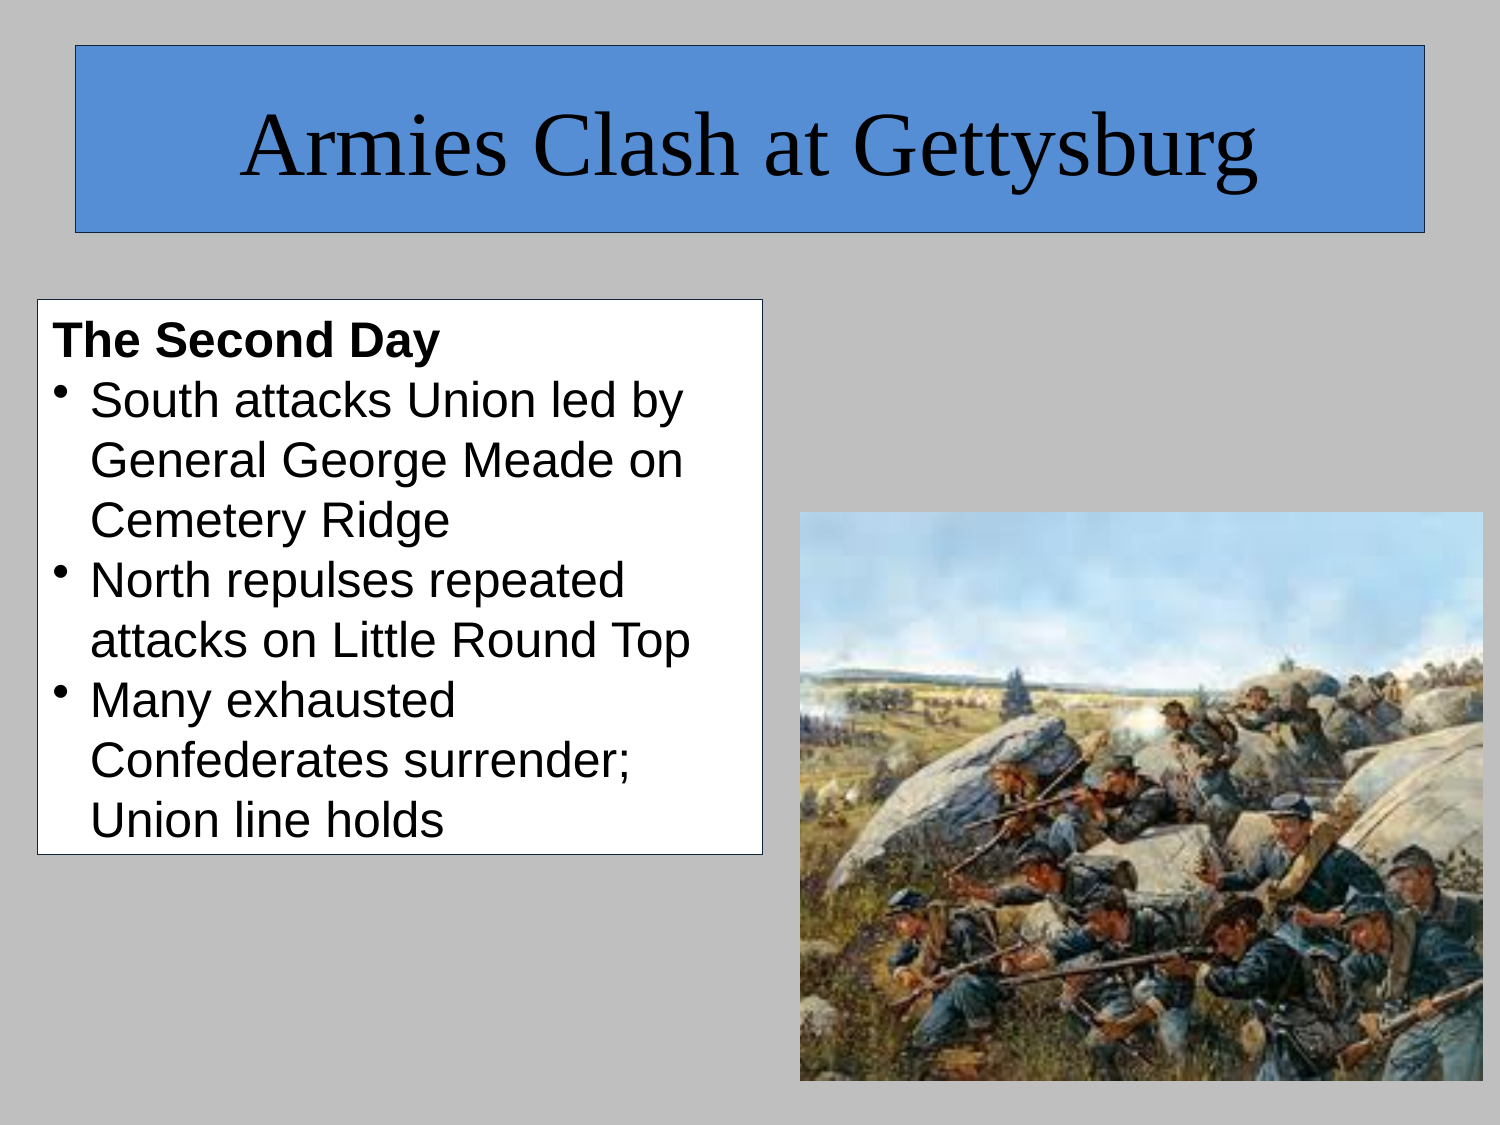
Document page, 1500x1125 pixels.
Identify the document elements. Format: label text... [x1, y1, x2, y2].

text_box The Second Day South attacks Union led by General George Meade on Cemetery Ridge North repulses repeated attacks on Little Round Top Many exhausted Confederates surrender; Union line holds [37, 299, 763, 855]
picture [799, 512, 1483, 1082]
title Armies Clash at Gettysburg [75, 45, 1425, 233]
